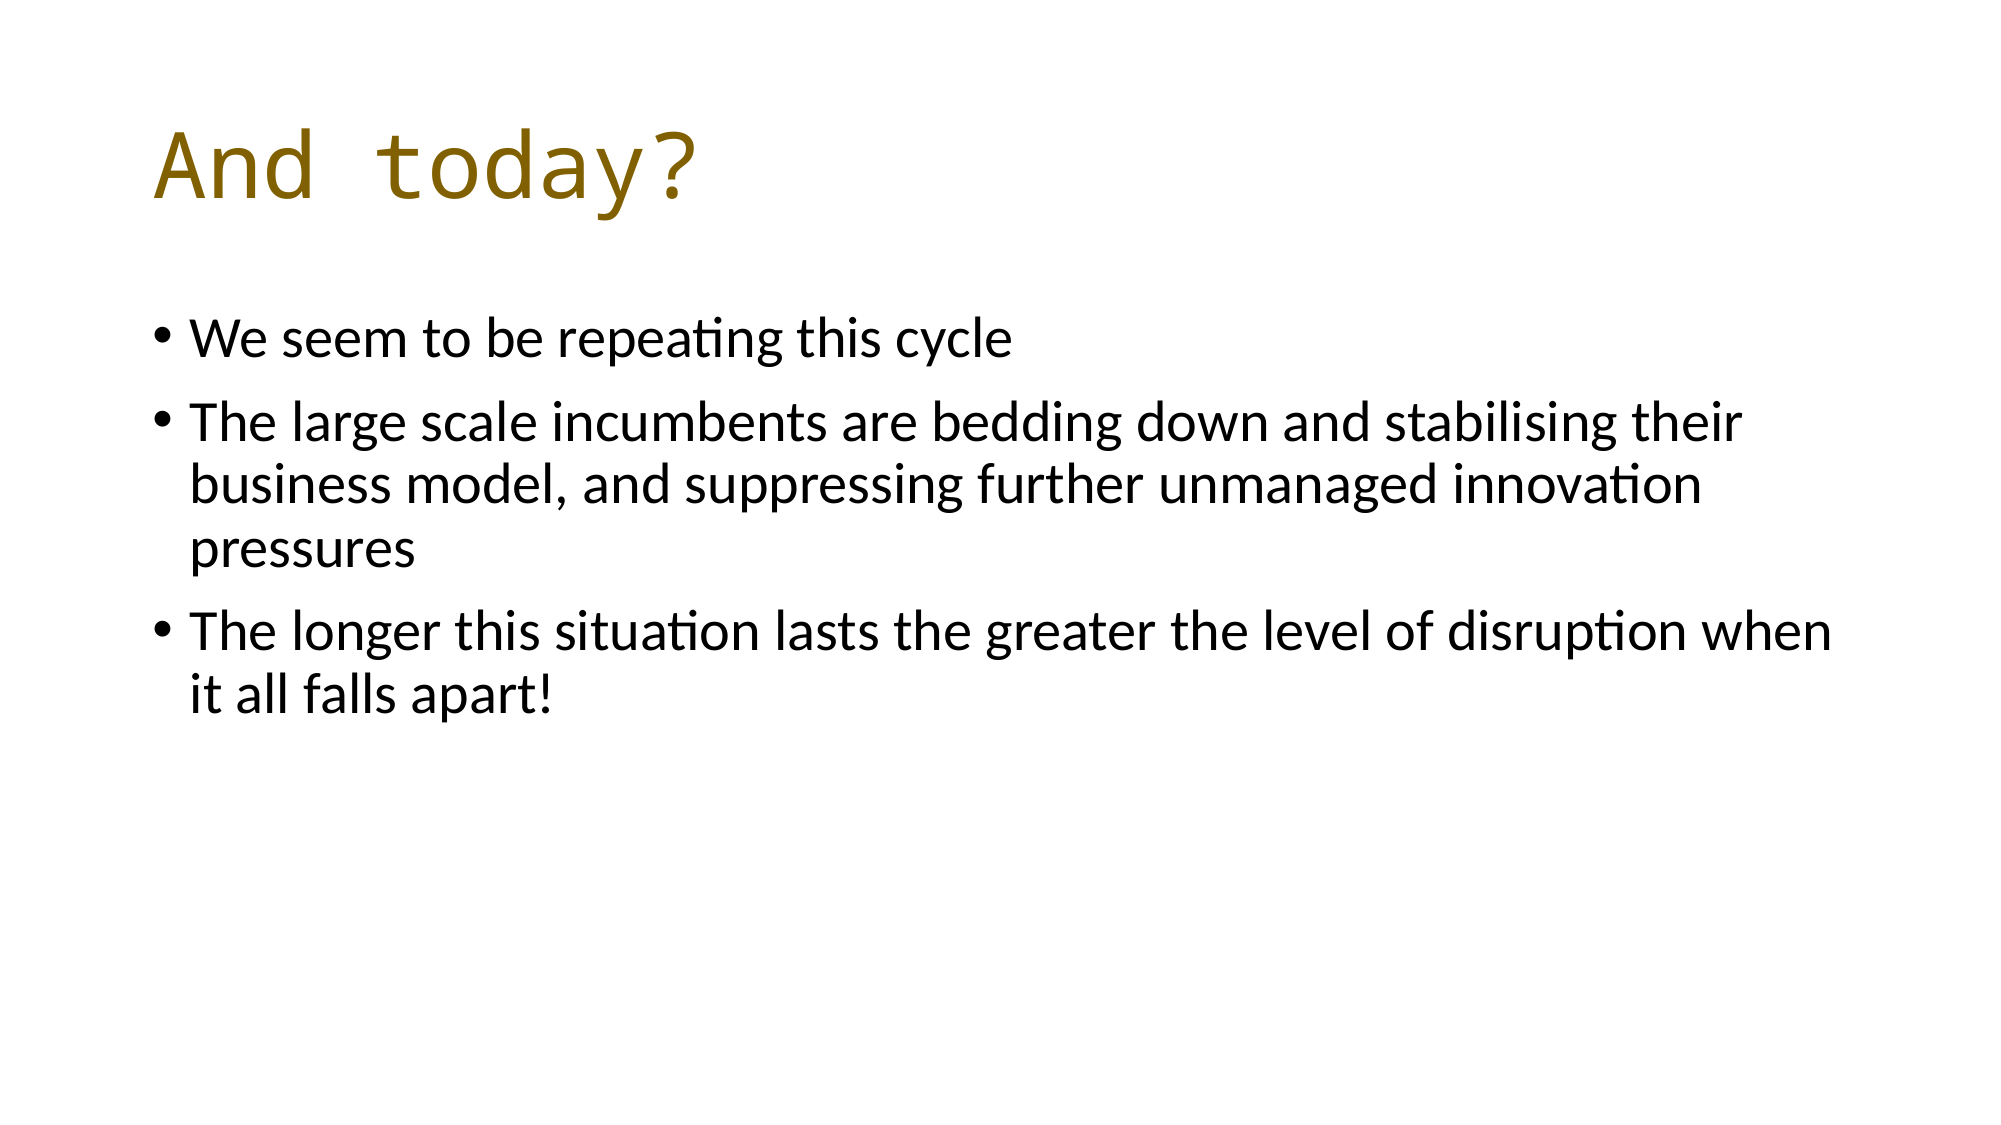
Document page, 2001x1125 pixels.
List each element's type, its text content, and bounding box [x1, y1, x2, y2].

title And today? [137, 59, 1863, 278]
list We seem to be repeating this cycle The large scale incumbents are bedding down and stabilising their business model, and suppressing further unmanaged innovation pressures The longer this situation lasts the greater the level of disruption when it all falls apart! [137, 299, 1863, 1014]
